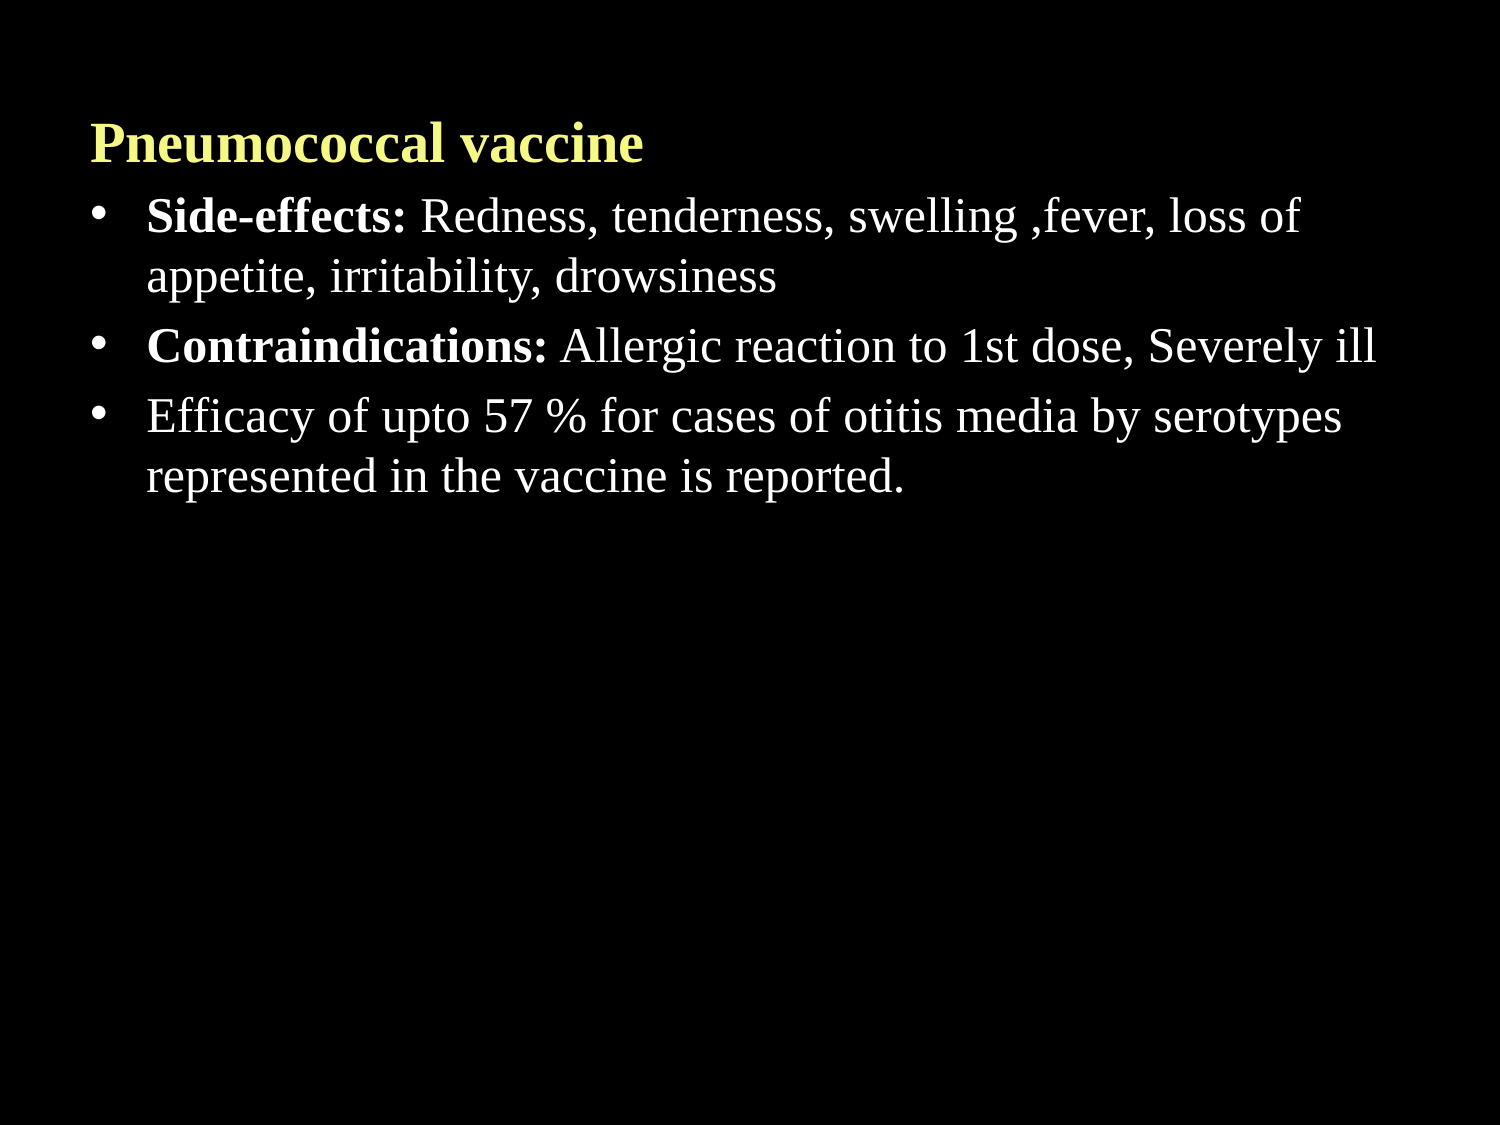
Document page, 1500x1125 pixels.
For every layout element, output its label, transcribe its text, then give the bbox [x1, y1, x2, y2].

title Pneumococcal vaccine [75, 45, 1425, 174]
list Side-effects: Redness, tenderness, swelling ,fever, loss of appetite, irritability, drowsiness Contraindications: Allergic reaction to 1st dose, Severely ill Efficacy of upto 57 % for cases of otitis media by serotypes represented in the vaccine is reported. [75, 174, 1425, 1005]
